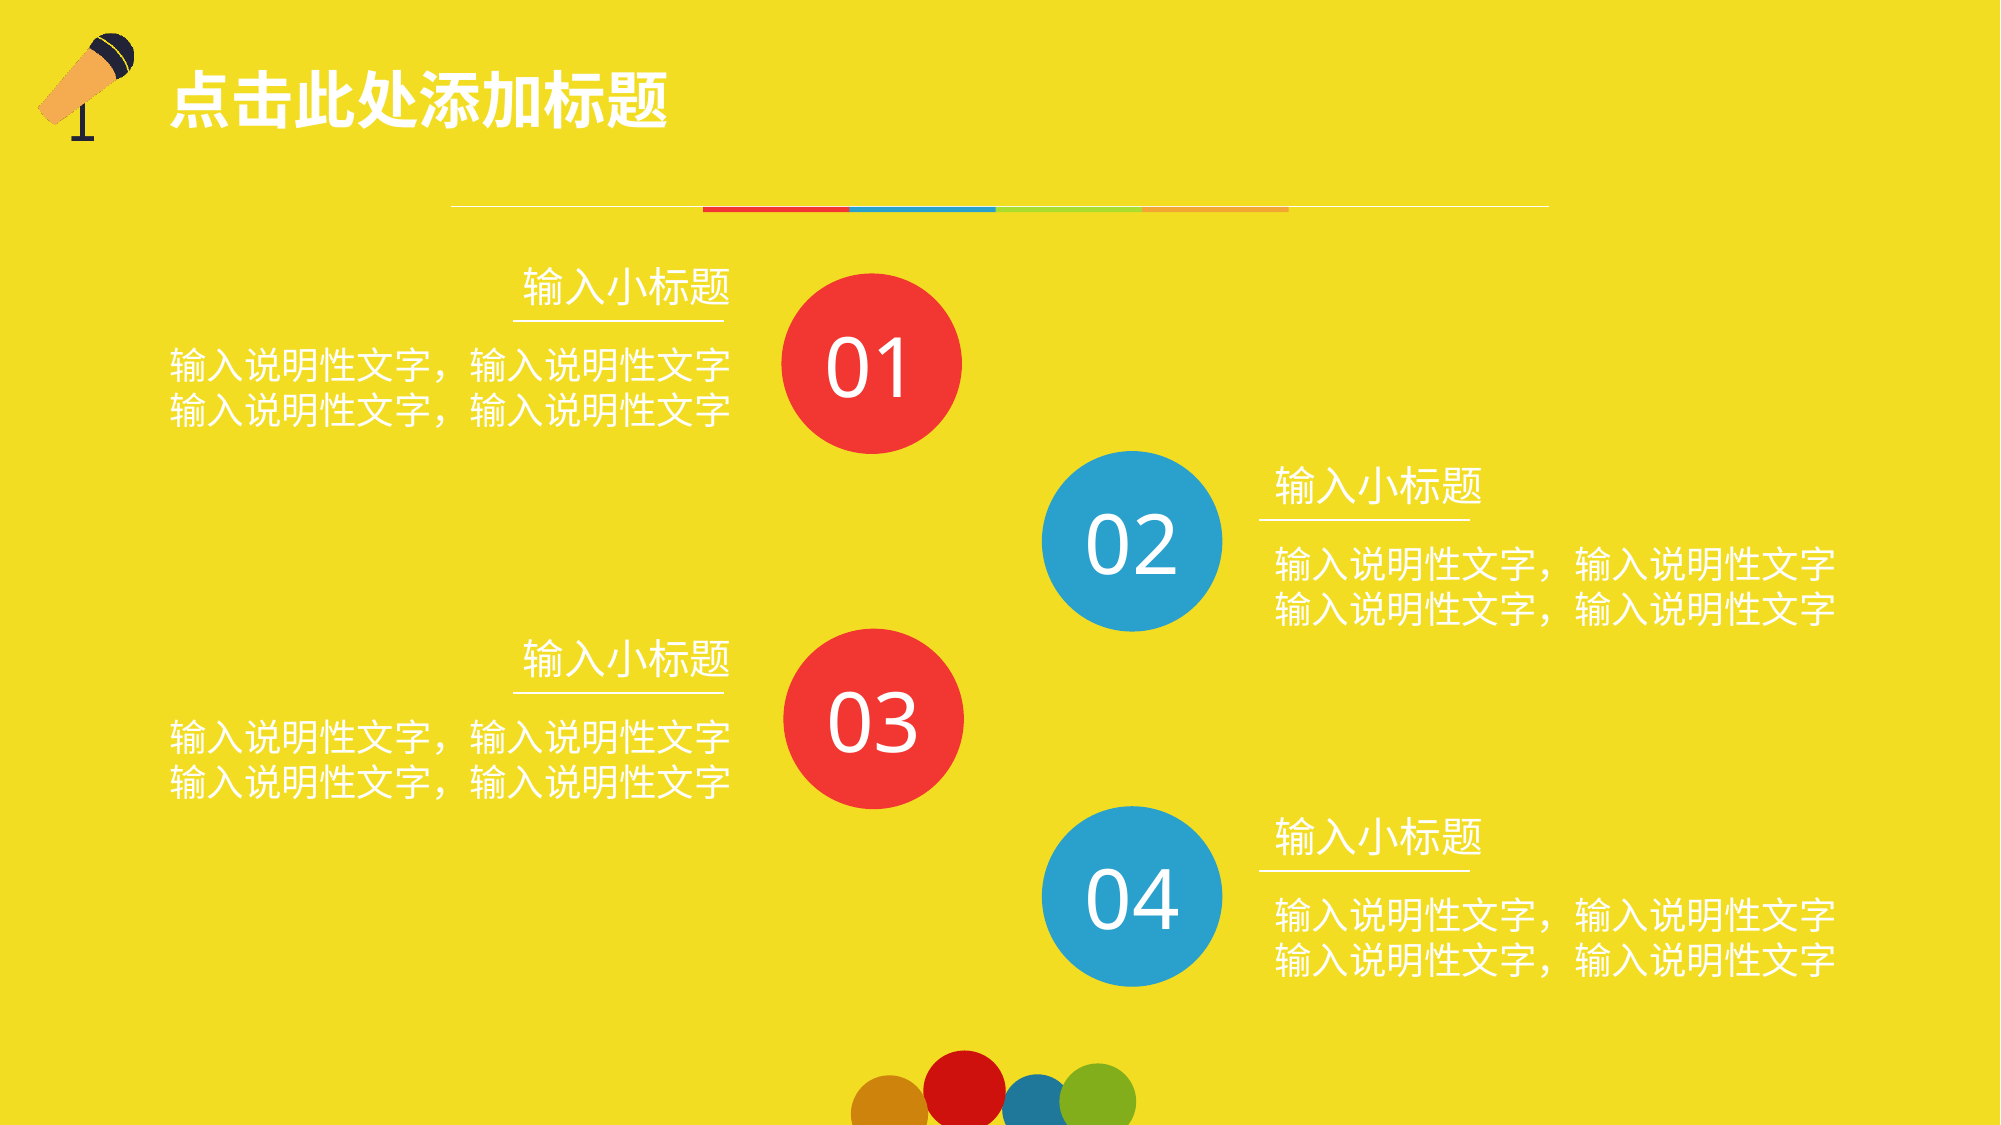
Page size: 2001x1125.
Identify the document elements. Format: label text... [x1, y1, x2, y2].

picture [17, 18, 155, 156]
text_box 输入说明性文字，输入说明性文字 输入说明性文字，输入说明性文字 [1259, 533, 1868, 639]
text_box 点击此处添加标题 [155, 54, 712, 144]
text_box 01 [780, 272, 963, 455]
text_box 输入小标题 [1259, 452, 1542, 518]
text_box 04 [1040, 805, 1224, 988]
text_box 输入说明性文字，输入说明性文字 输入说明性文字，输入说明性文字 [1259, 884, 1868, 990]
text_box 02 [1040, 450, 1224, 633]
text_box 03 [782, 627, 965, 811]
text_box 输入说明性文字，输入说明性文字 输入说明性文字，输入说明性文字 [138, 706, 747, 812]
text_box 输入小标题 [1259, 803, 1542, 869]
text_box 输入小标题 [464, 625, 747, 691]
text_box 输入说明性文字，输入说明性文字 输入说明性文字，输入说明性文字 [138, 334, 747, 440]
text_box 输入小标题 [464, 253, 747, 319]
